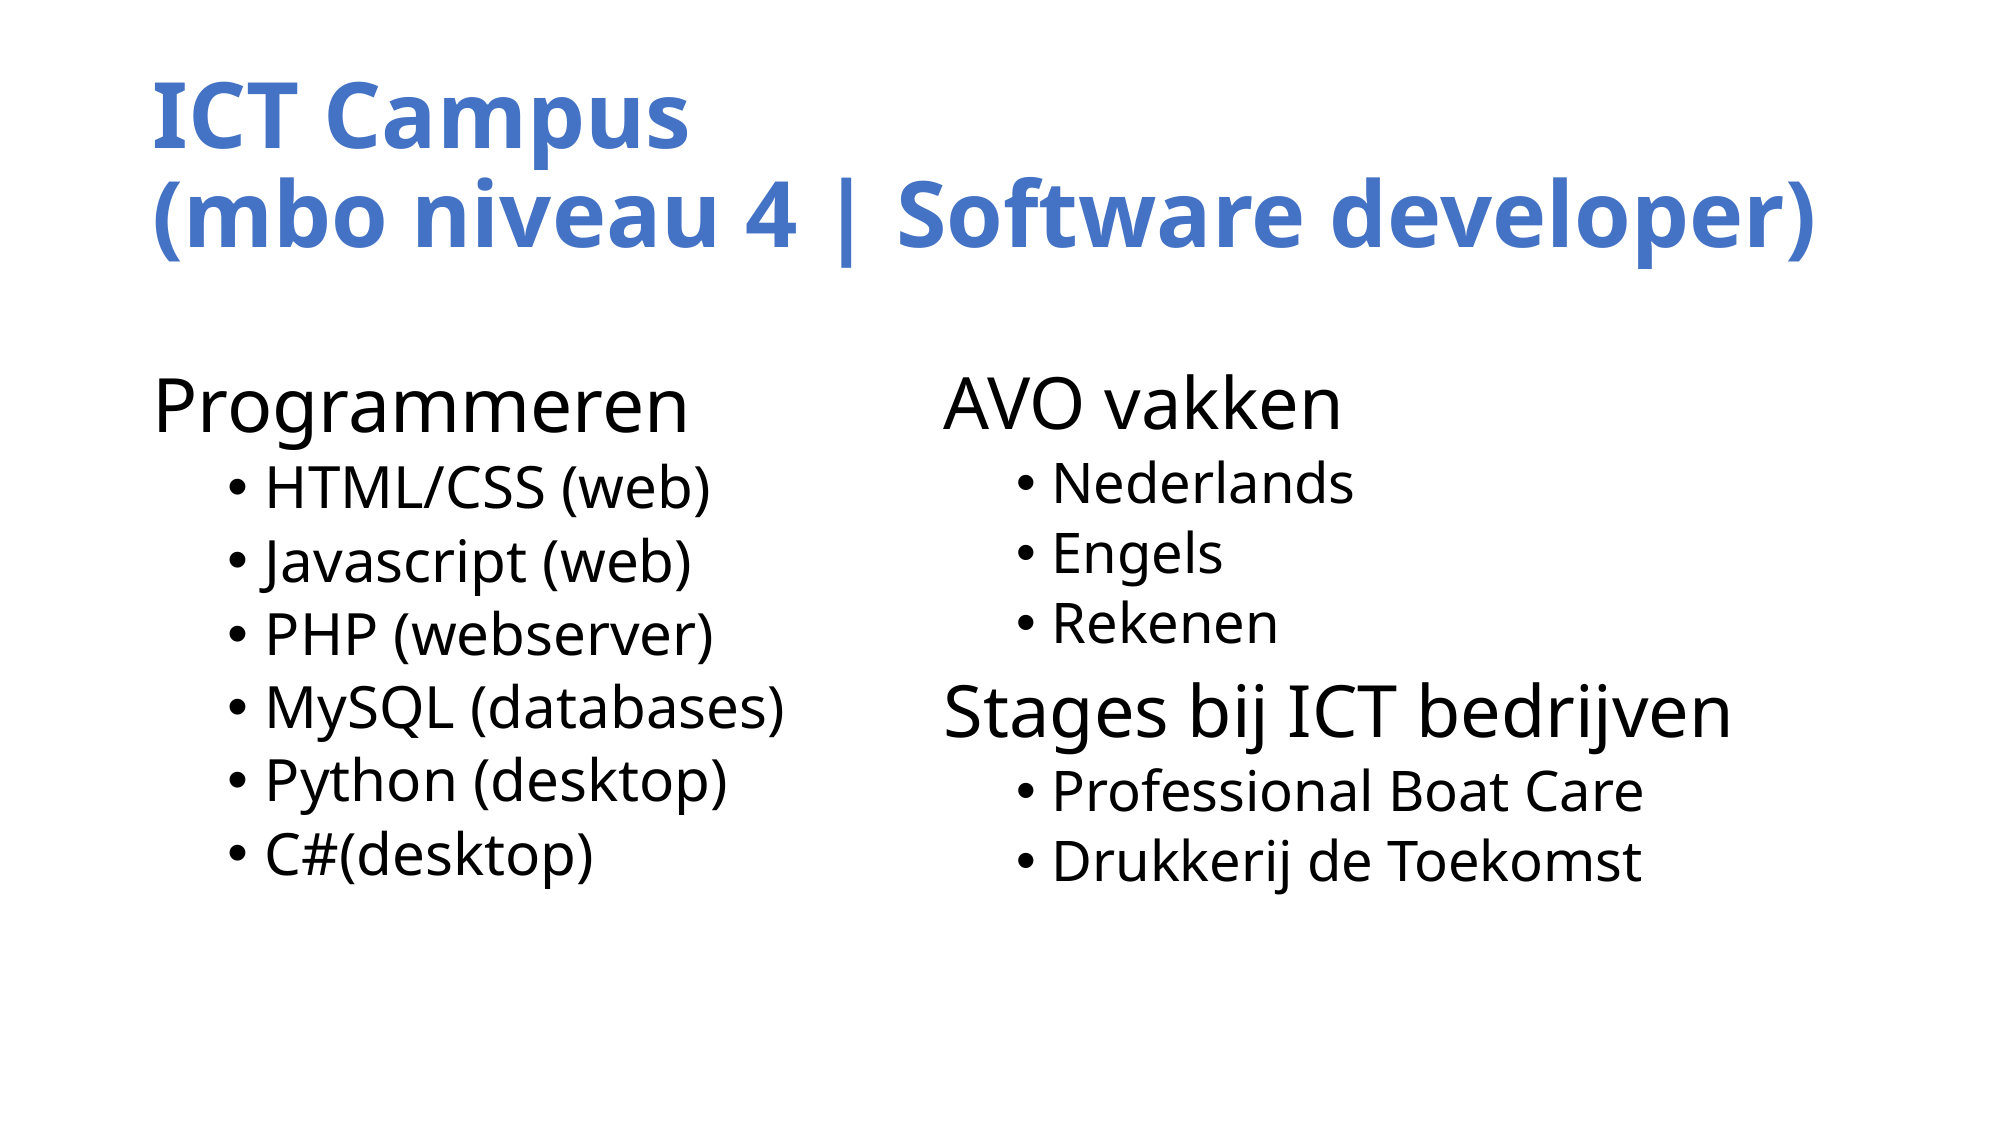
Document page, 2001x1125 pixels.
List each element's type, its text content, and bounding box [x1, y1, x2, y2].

title ICT Campus (mbo niveau 4 | Software developer) [137, 59, 1863, 278]
list Programmeren HTML/CSS (web) Javascript (web) PHP (webserver) MySQL (databases) Python (desktop) C#(desktop) [137, 359, 876, 956]
text_box AVO vakken Nederlands Engels Rekenen Stages bij ICT bedrijven Professional Boat Care Drukkerij de Toekomst [928, 359, 1777, 956]
